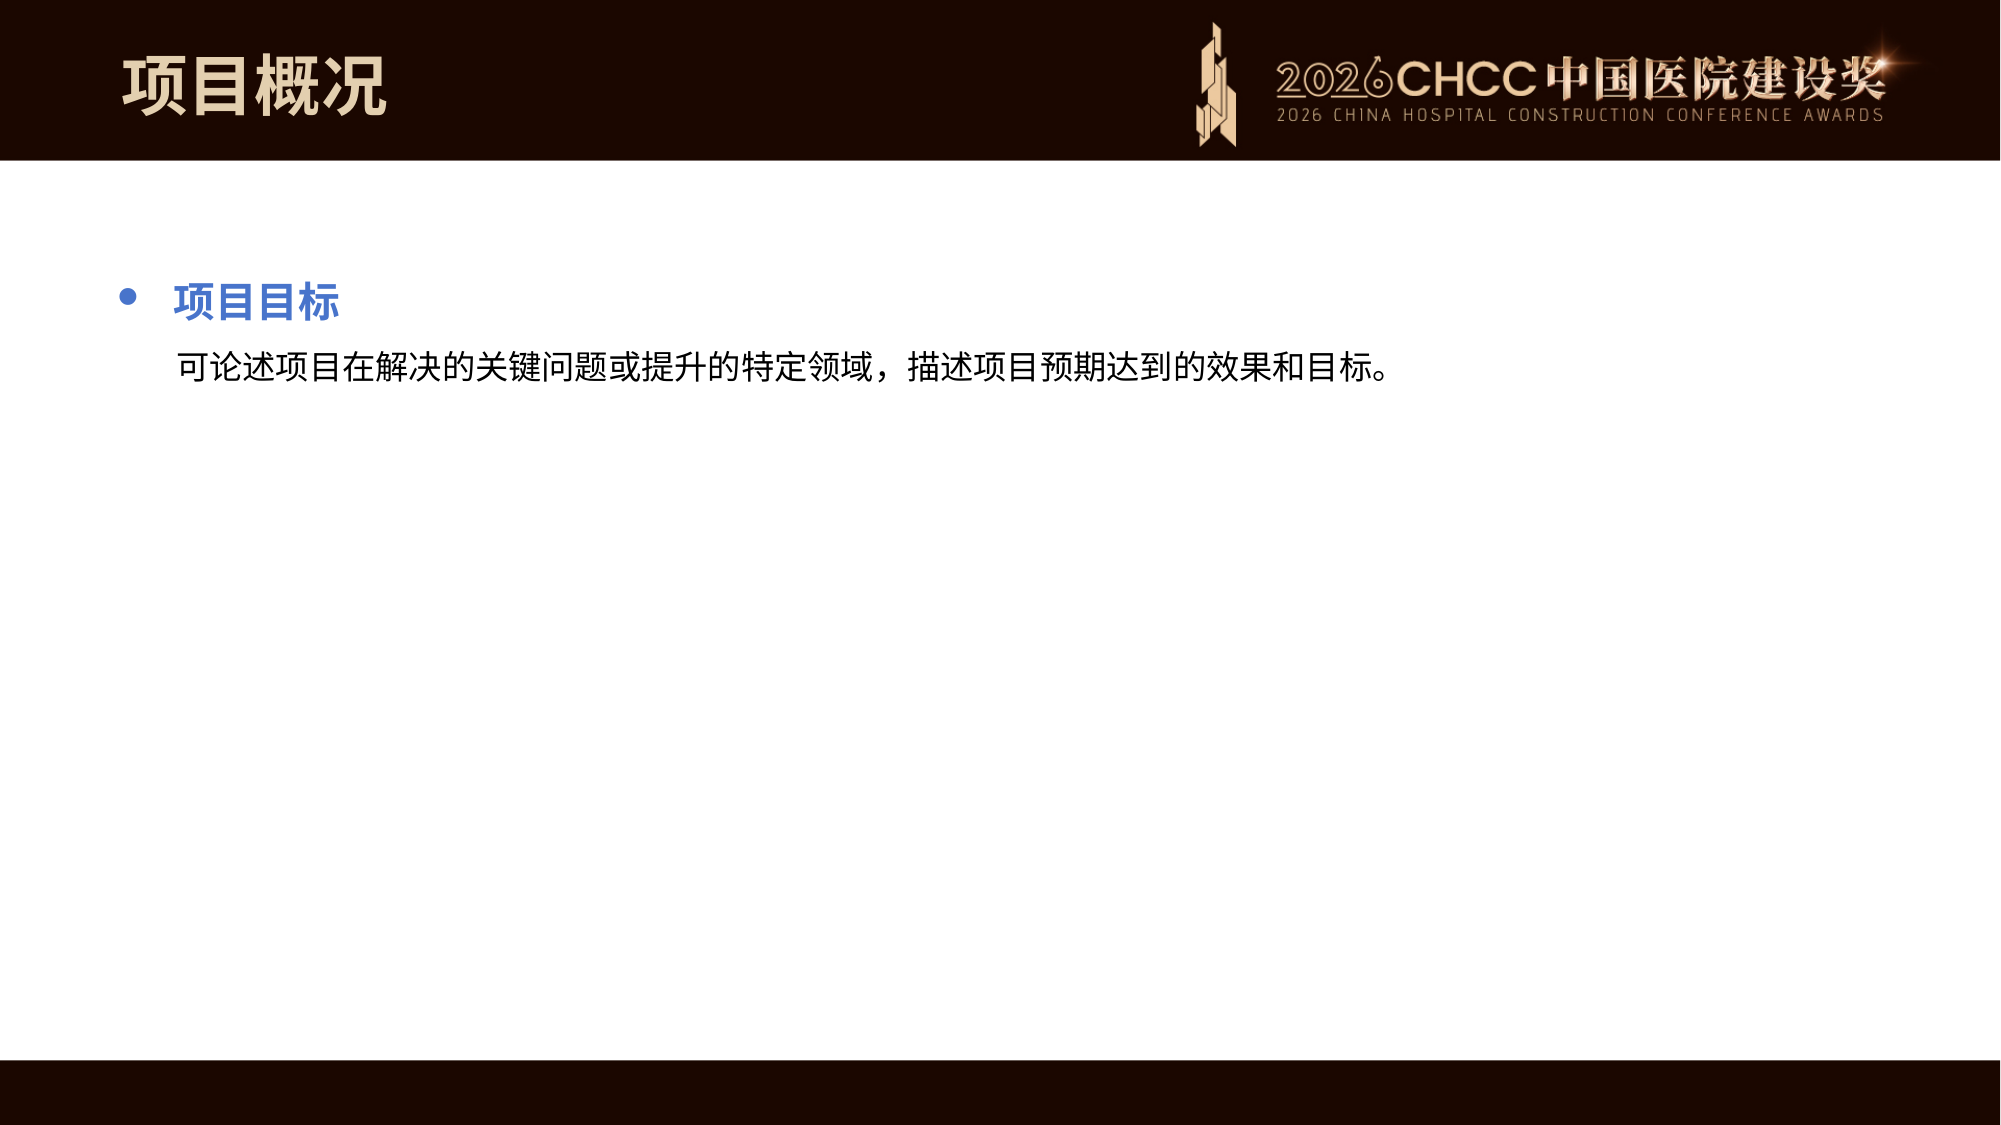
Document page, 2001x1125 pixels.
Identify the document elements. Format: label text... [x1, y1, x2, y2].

picture [0, 0, 2001, 1125]
text_box 项目目标 [117, 244, 934, 327]
text_box 可论述项目在解决的关键问题或提升的特定领域，描述项目预期达到的效果和目标。 [117, 326, 1817, 457]
text_box 项目概况 [106, 36, 563, 132]
